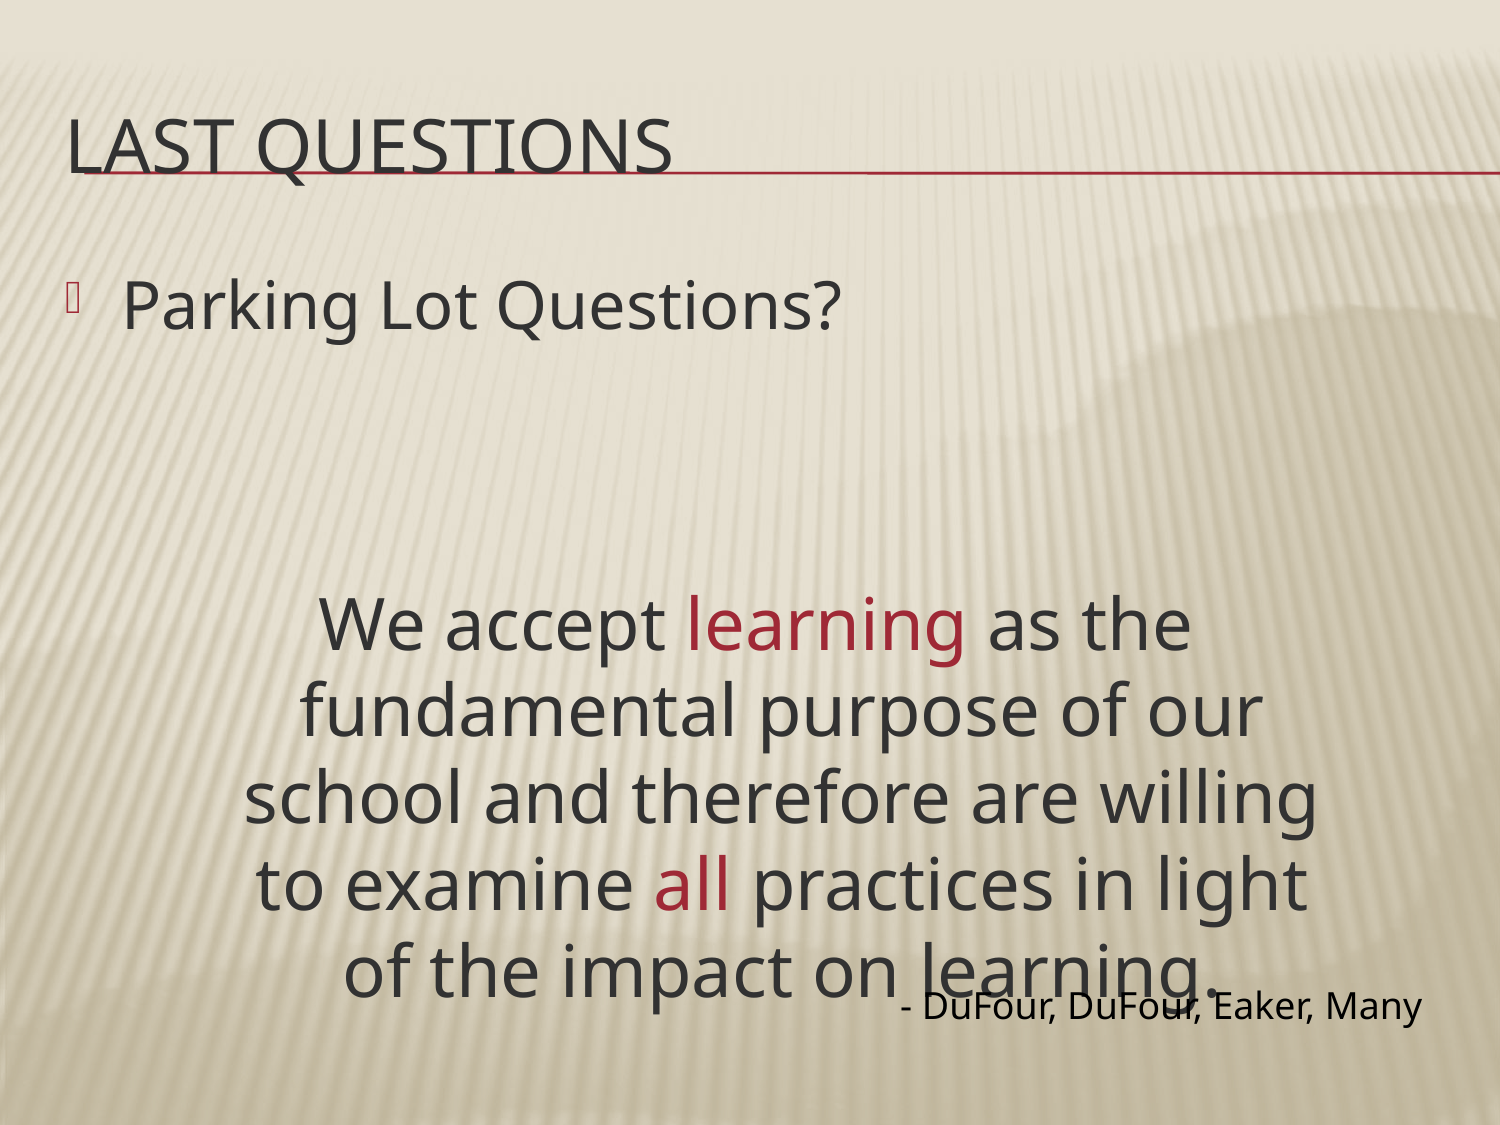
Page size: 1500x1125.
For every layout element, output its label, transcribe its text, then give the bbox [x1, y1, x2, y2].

list Parking Lot Questions? [49, 254, 1476, 998]
text_box - DuFour, DuFour, Eaker, Many [800, 974, 1438, 1035]
text_box We accept learning as the fundamental purpose of our school and therefore are willing to examine all practices in light of the impact on learning. [174, 570, 1338, 1075]
title Last Questions [50, 75, 1475, 213]
